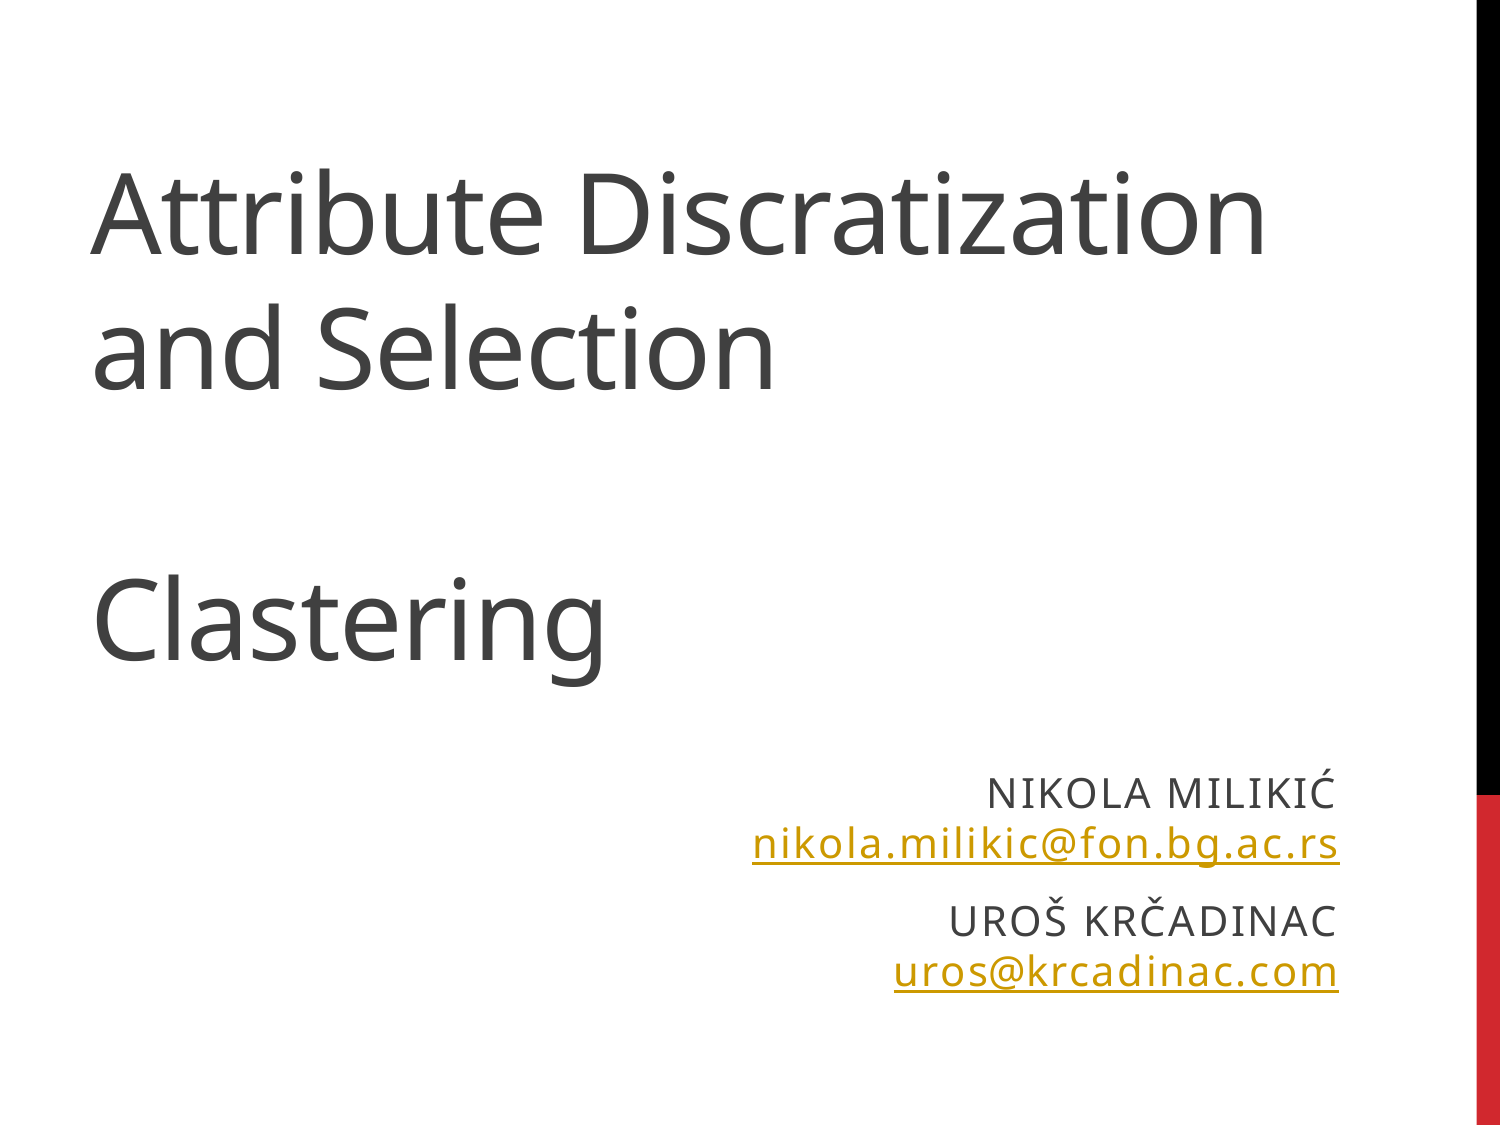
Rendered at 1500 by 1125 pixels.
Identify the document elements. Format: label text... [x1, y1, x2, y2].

title Attribute Discratization and Selection Clastering [75, 37, 1350, 788]
subtitle Nikola Milikić nikola.milikic@fon.bg.ac.rs UROŠ KRČADINAC uros@krcadinac.com [150, 759, 1355, 1048]
